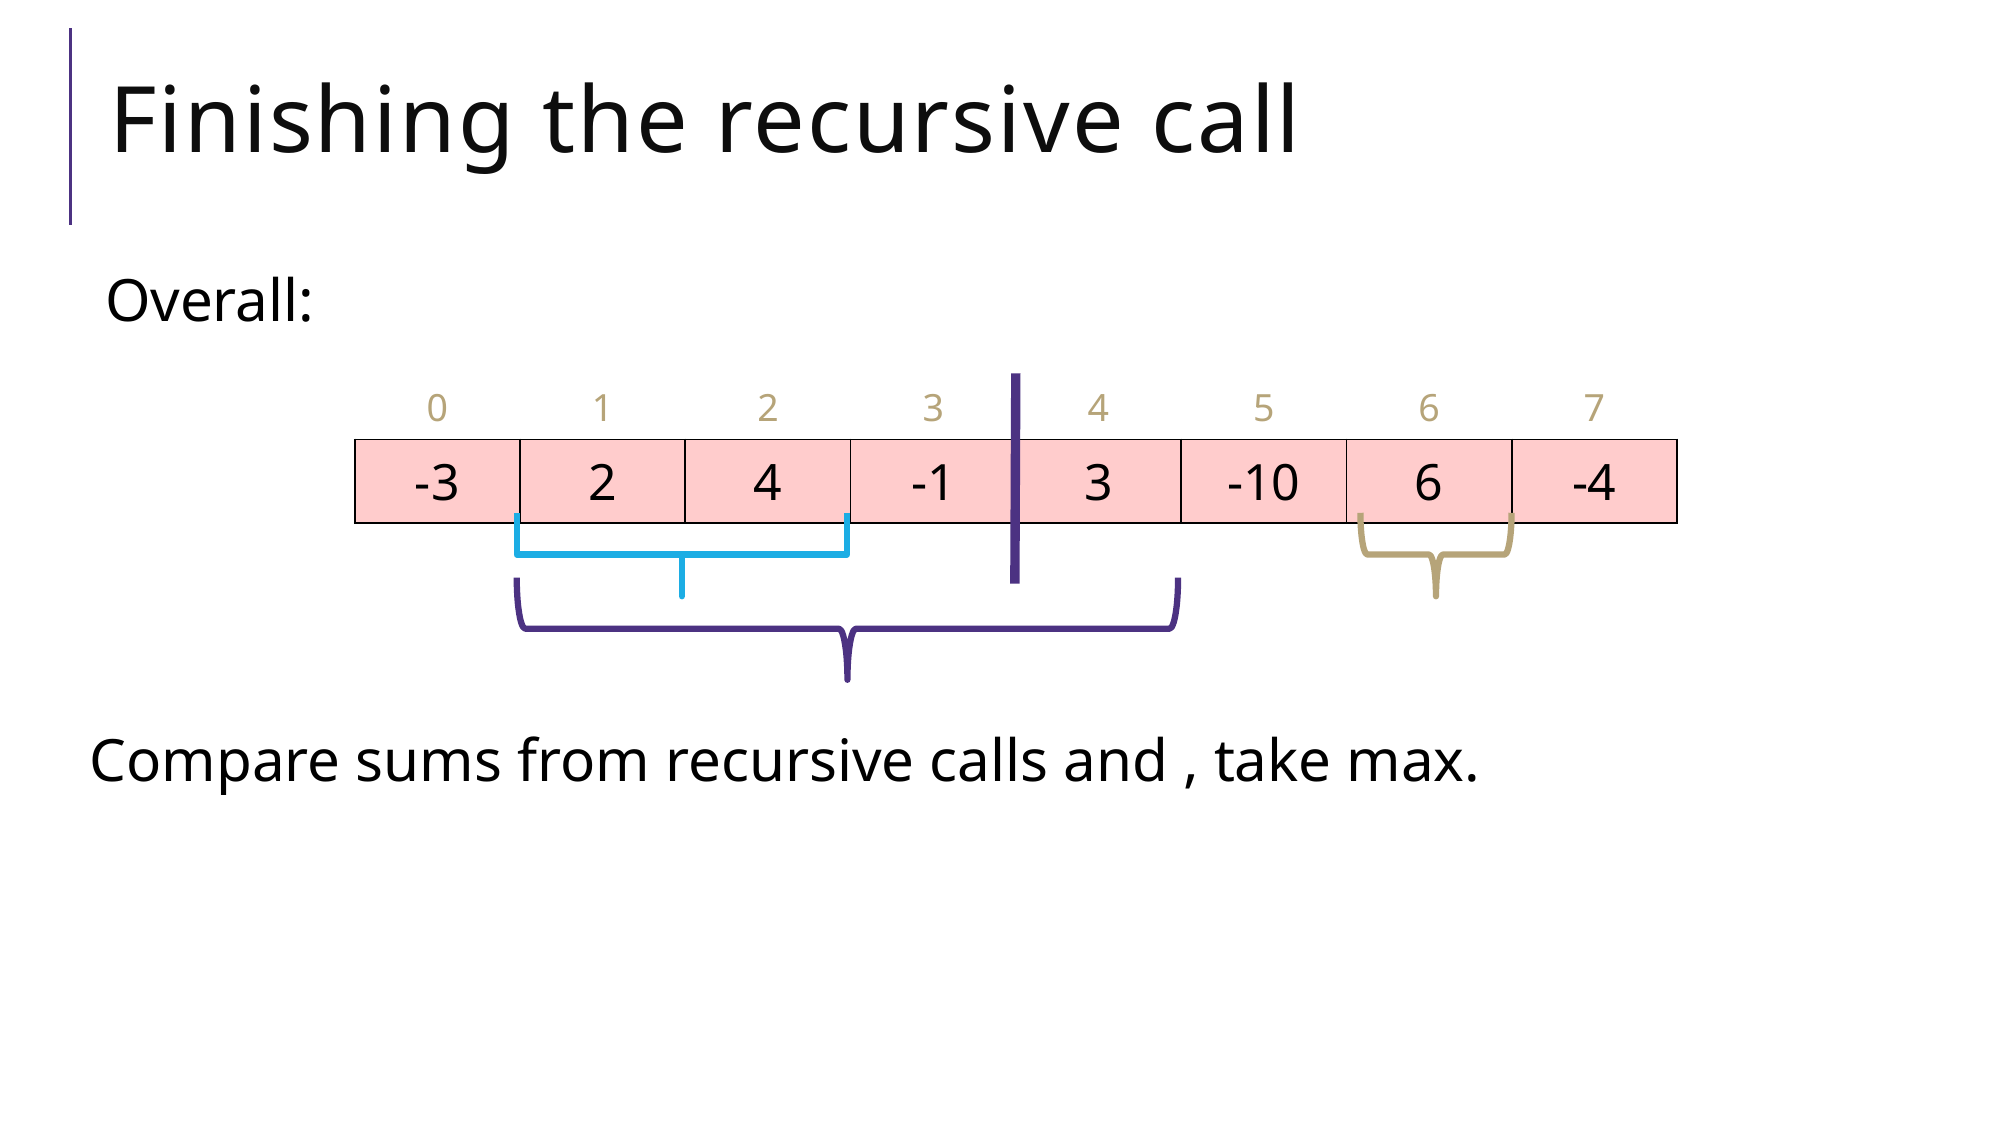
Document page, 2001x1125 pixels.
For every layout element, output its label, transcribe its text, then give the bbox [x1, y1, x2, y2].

table_header 5 [1182, 374, 1346, 439]
text_box [1359, 512, 1513, 598]
text_box [516, 512, 848, 577]
table_cell -10 [1182, 440, 1346, 522]
table_header 0 [356, 374, 519, 439]
title Finishing the recursive call [94, 43, 1930, 210]
table_header 1 [521, 374, 684, 439]
table_header 3 [851, 374, 1009, 439]
table_cell 3 [1024, 440, 1180, 522]
table_header 4 [1021, 374, 1180, 439]
text_box [515, 577, 1179, 681]
table_cell -3 [356, 440, 519, 522]
table_cell 6 [1347, 440, 1511, 522]
table_header 7 [1513, 374, 1676, 439]
table_cell 4 [686, 440, 850, 522]
table_cell -4 [1513, 440, 1676, 522]
table_cell -1 [851, 440, 1007, 522]
table_header 2 [686, 374, 850, 439]
table_header 6 [1347, 374, 1511, 439]
table_cell 2 [521, 440, 684, 512]
